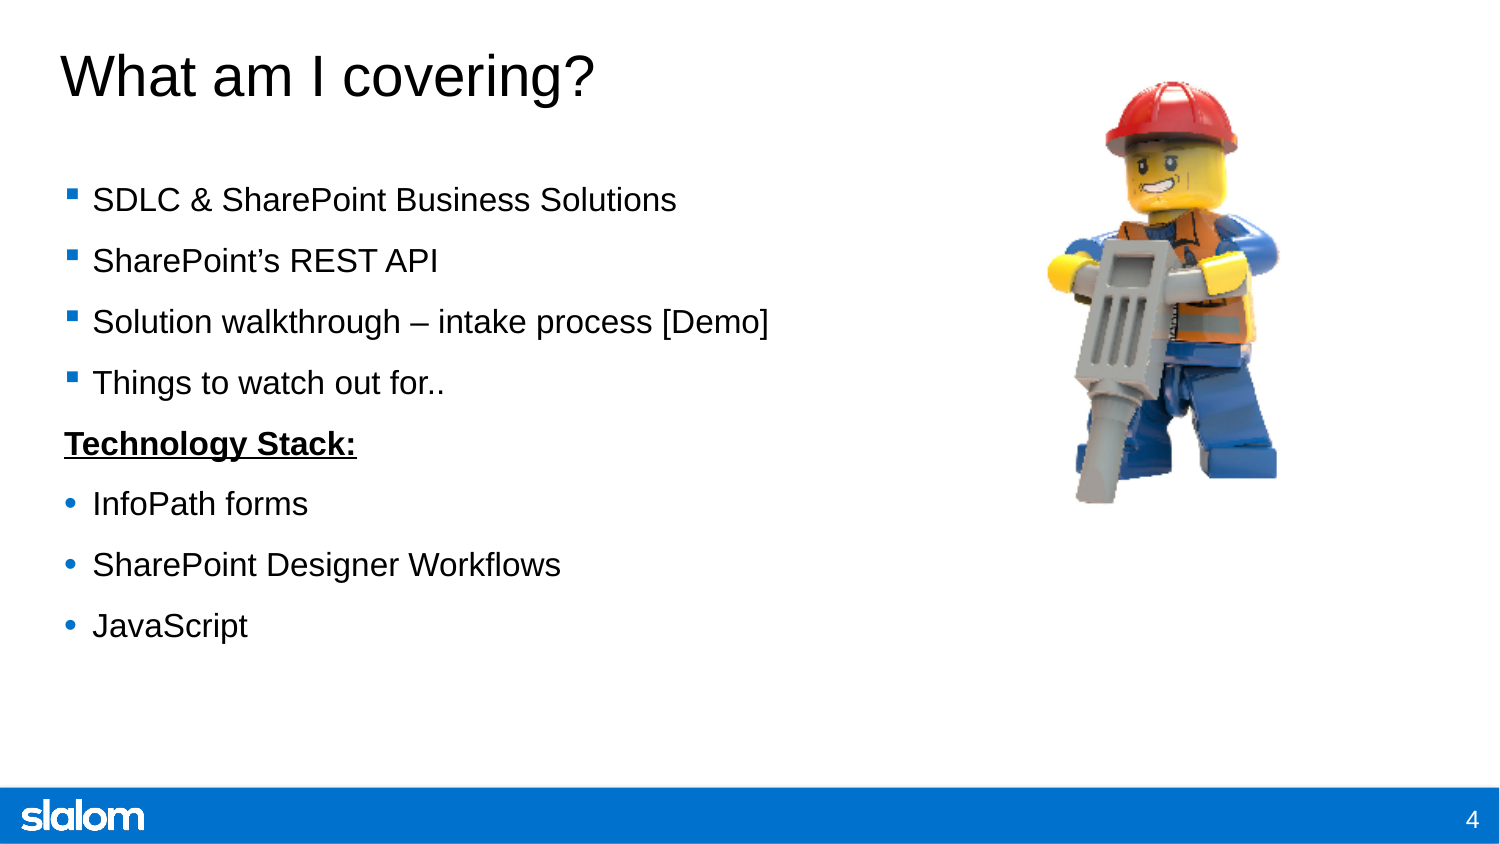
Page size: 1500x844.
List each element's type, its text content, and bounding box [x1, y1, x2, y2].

picture [1001, 57, 1346, 535]
title What am I covering? [38, 34, 1463, 118]
picture [21, 799, 144, 831]
slide_number 4 [1144, 806, 1495, 831]
list SDLC & SharePoint Business Solutions SharePoint’s REST API Solution walkthrough – intake process [Demo] Things to watch out for.. Technology Stack: InfoPath forms SharePoint Designer Workflows JavaScript [64, 175, 1436, 720]
